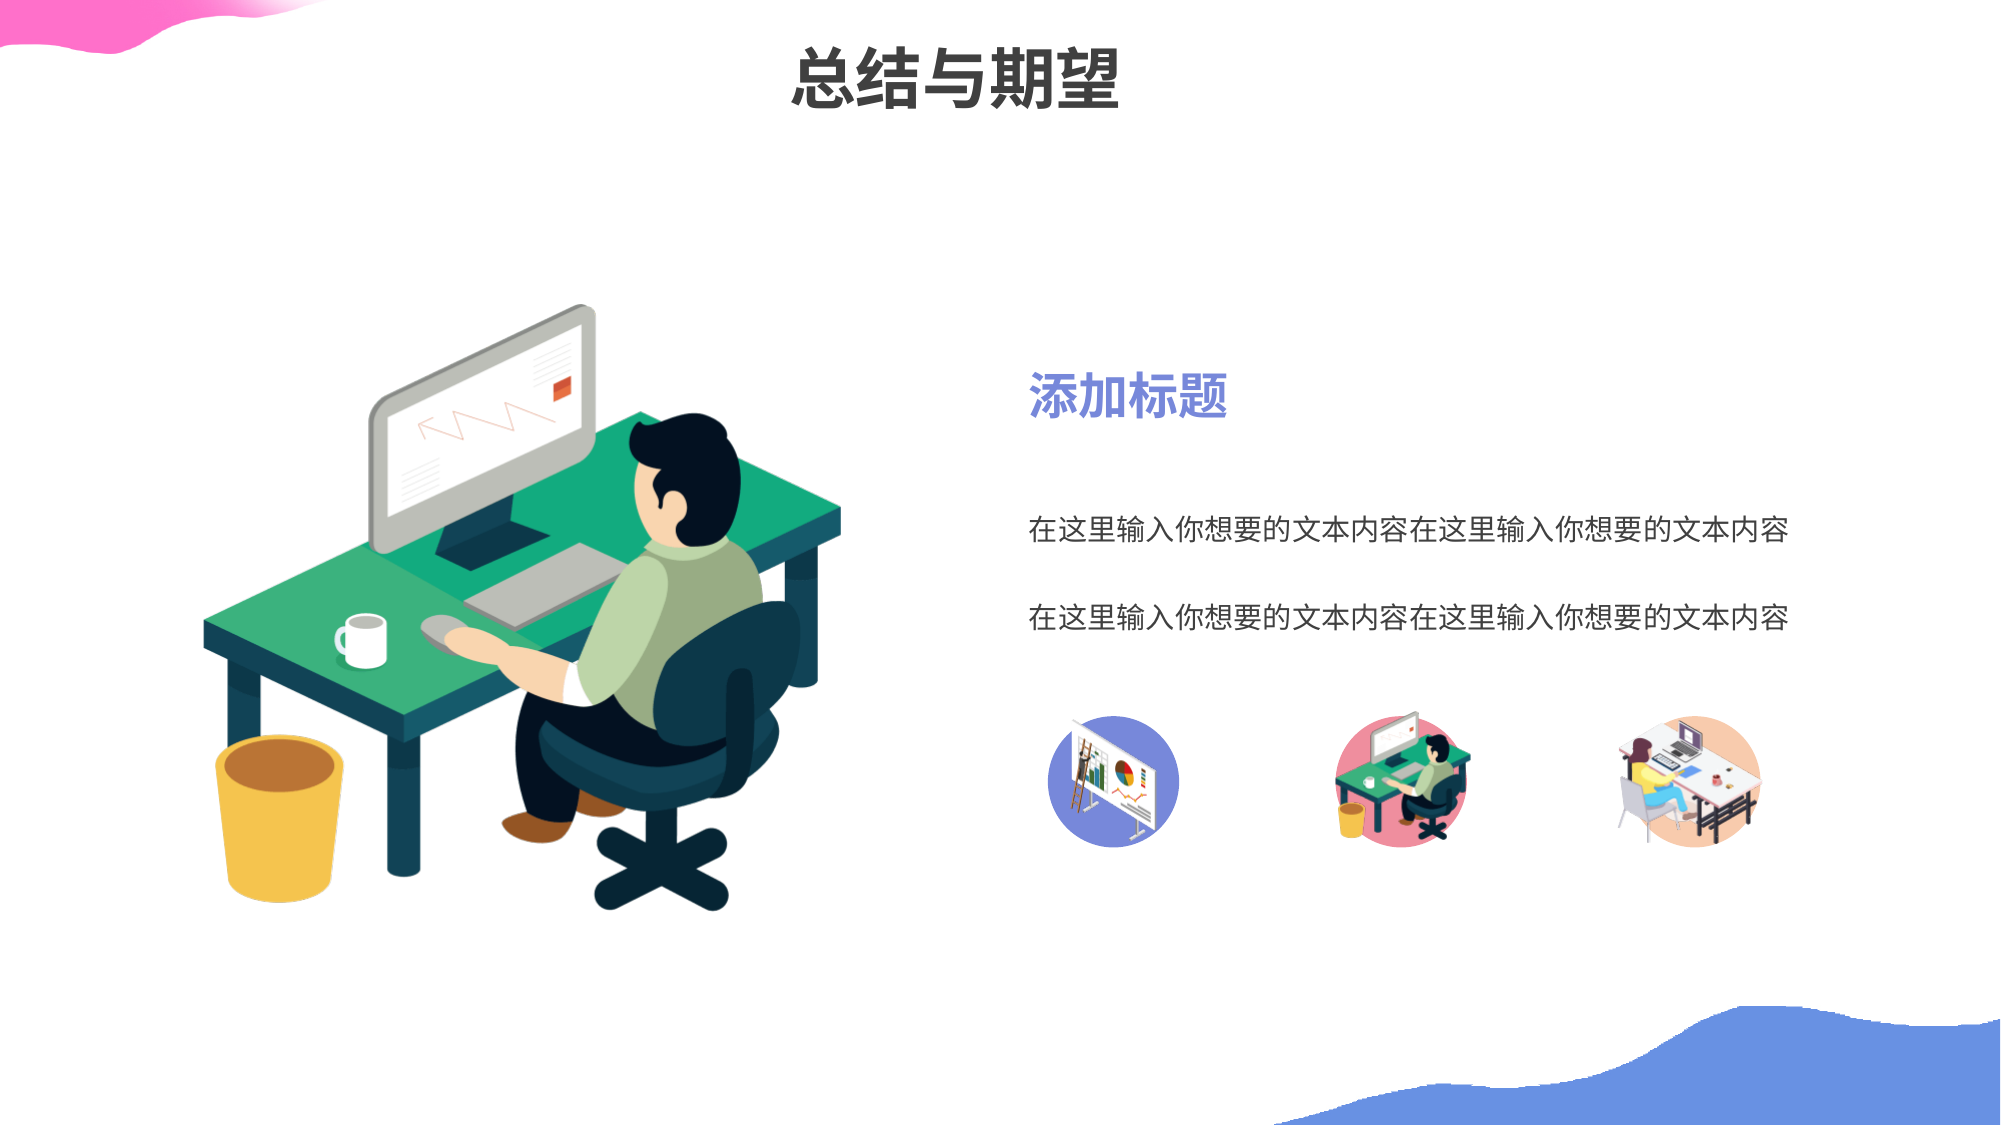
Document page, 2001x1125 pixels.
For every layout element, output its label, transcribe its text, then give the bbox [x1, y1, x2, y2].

picture [0, 0, 2001, 1125]
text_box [1612, 715, 1766, 848]
text_box 在这里输入你想要的文本内容在这里输入你想要的文本内容在这里输入你想要的文本内容在这里输入你想要的文本内容 [1014, 451, 1820, 642]
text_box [1324, 705, 1478, 859]
text_box 添加标题 [1014, 357, 1306, 433]
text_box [1037, 705, 1190, 859]
text_box 总结与期望 [774, 29, 1232, 125]
